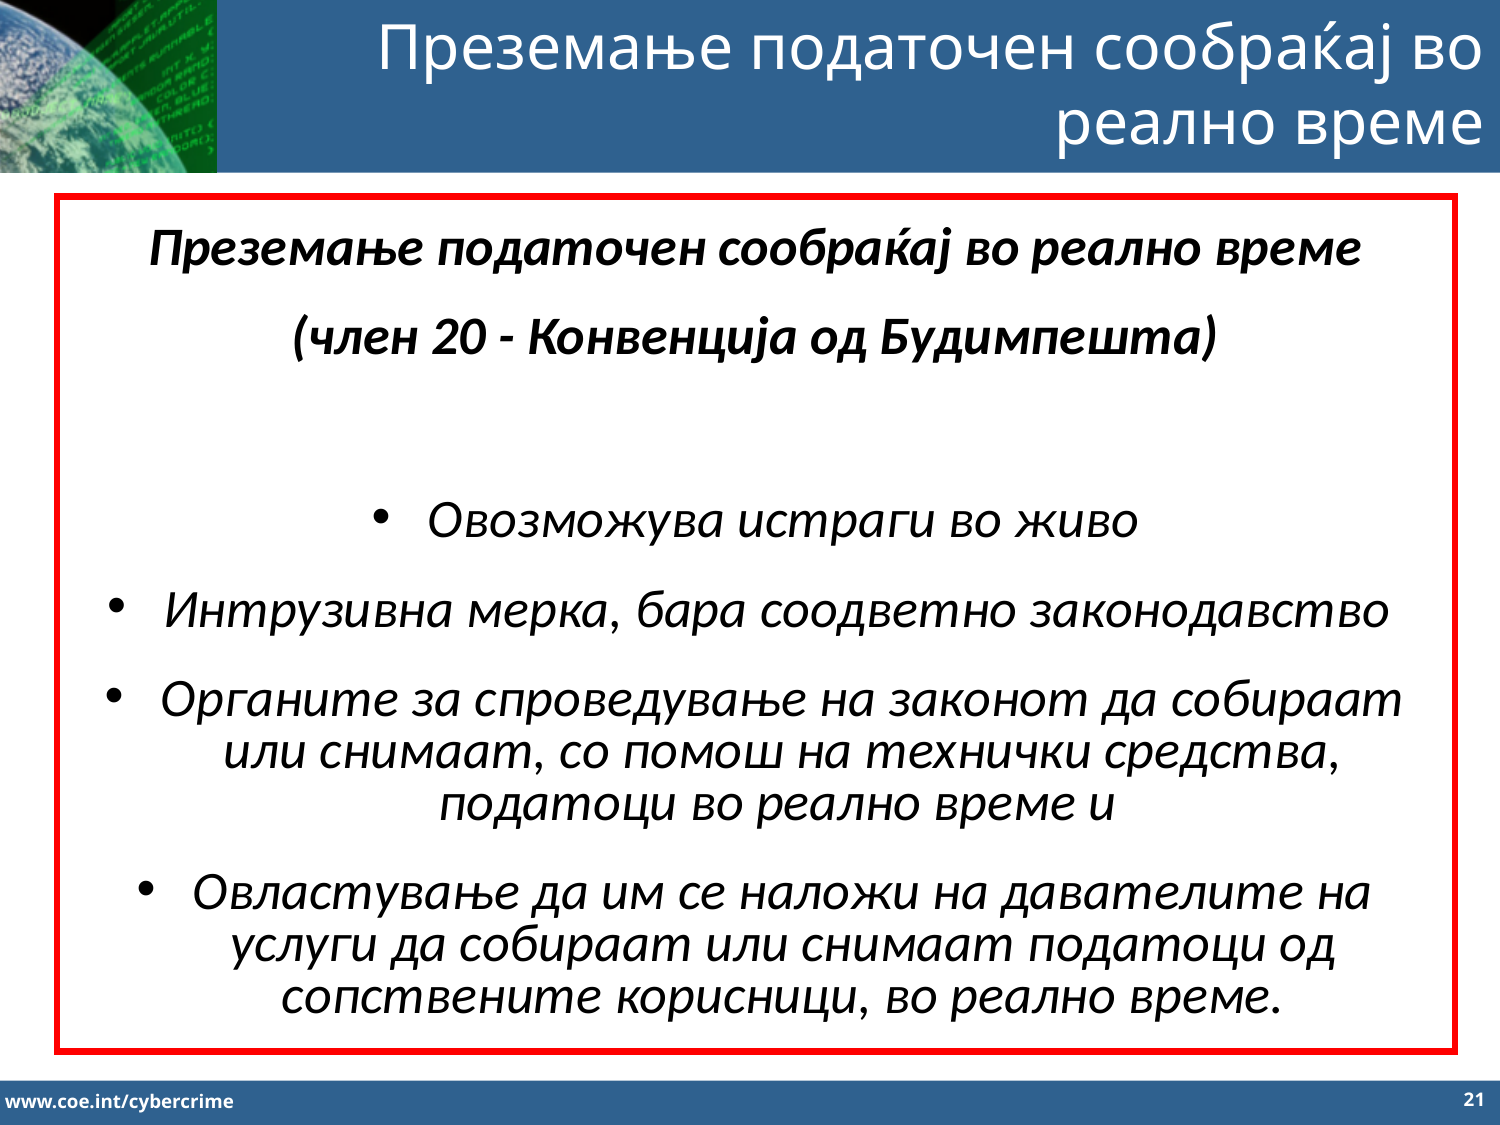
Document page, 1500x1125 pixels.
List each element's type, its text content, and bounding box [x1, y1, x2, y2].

text_box Преземање податочен сообраќај во реално време (член 20 - Конвенција од Будимпешта) Овозможува истраги во живо Интрузивна мерка, бара соодветно законодавство Органите за спроведување на законот да собираат или снимаат, со помош на технички средства, податоци во реално време и Овластување да им се наложи на давателите на услуги да собираат или снимаат податоци од сопствените корисници, во реално време. [57, 196, 1455, 1052]
text_box Преземање податочен сообраќај во реално време [247, 0, 1500, 165]
picture [0, 0, 217, 173]
